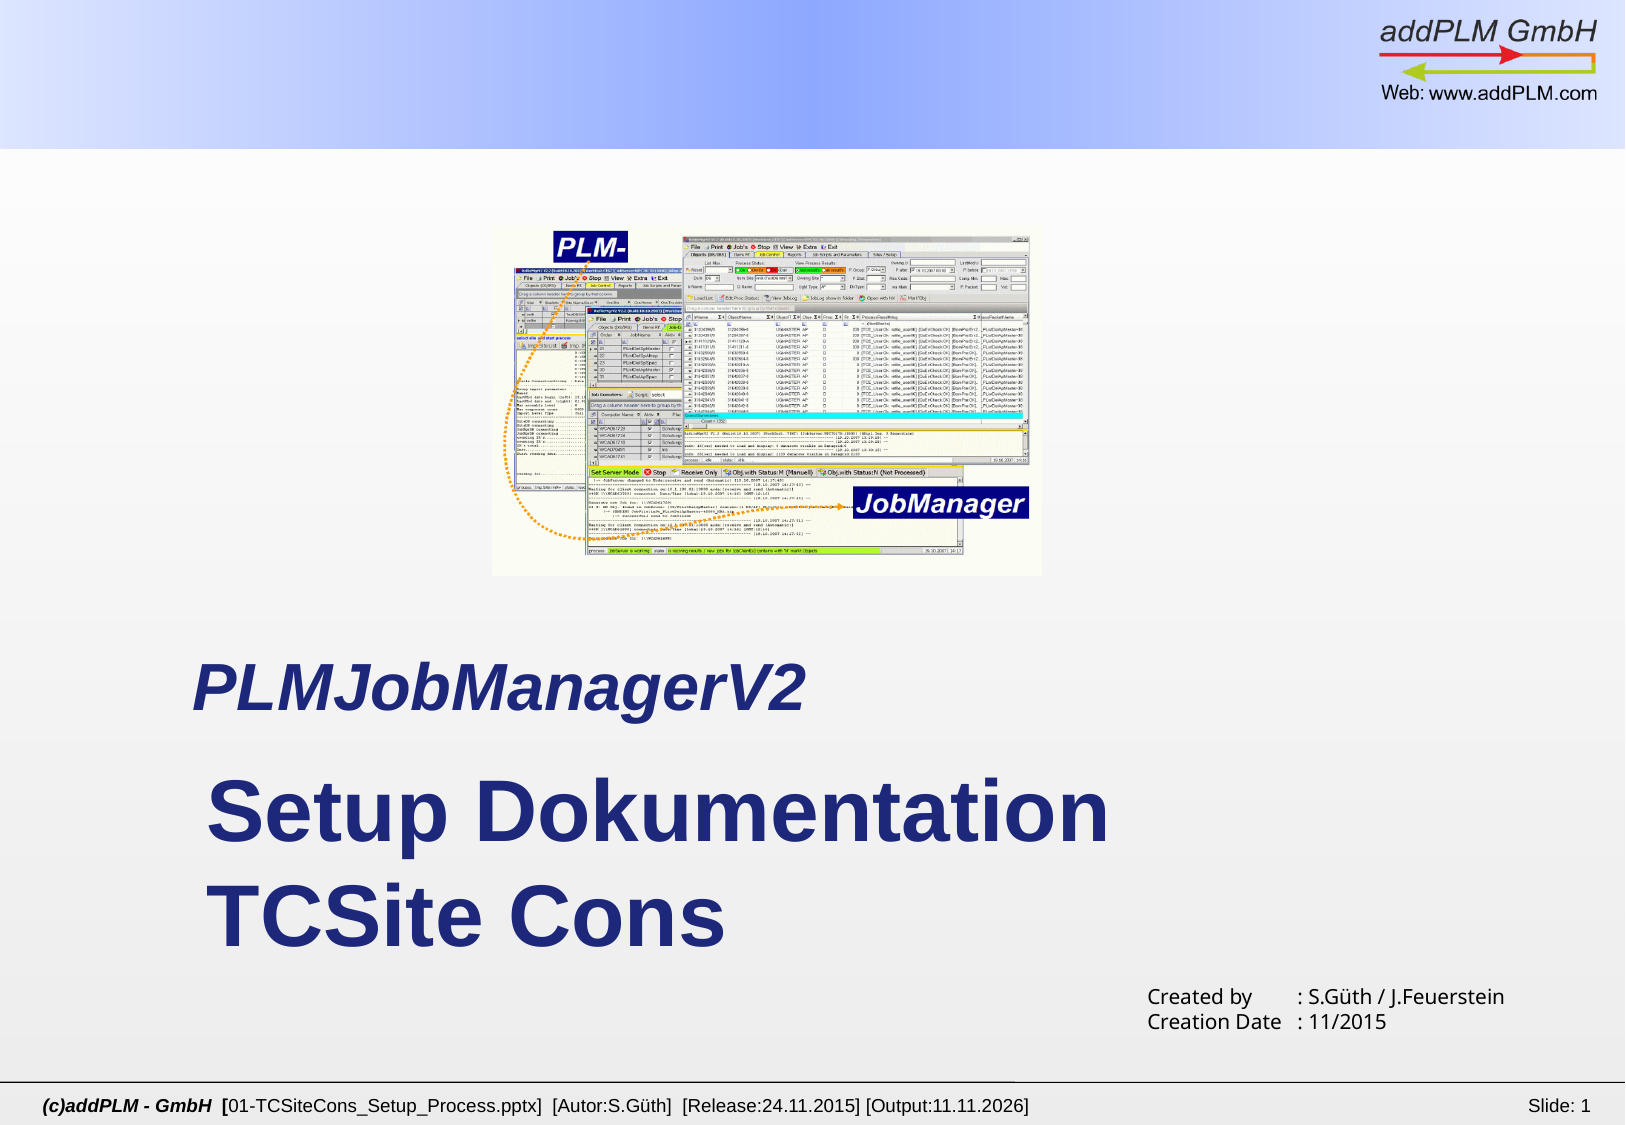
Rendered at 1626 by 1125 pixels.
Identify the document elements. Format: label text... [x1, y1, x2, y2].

text_box Setup Dokumentation TCSite Cons [192, 747, 1461, 972]
title PLMJobManagerV2 [192, 651, 1250, 728]
text_box Created by : S.Güth / J.Feuerstein Creation Date : 11/2015 [1131, 976, 1609, 1060]
picture [492, 225, 1043, 577]
picture [1379, 19, 1597, 100]
